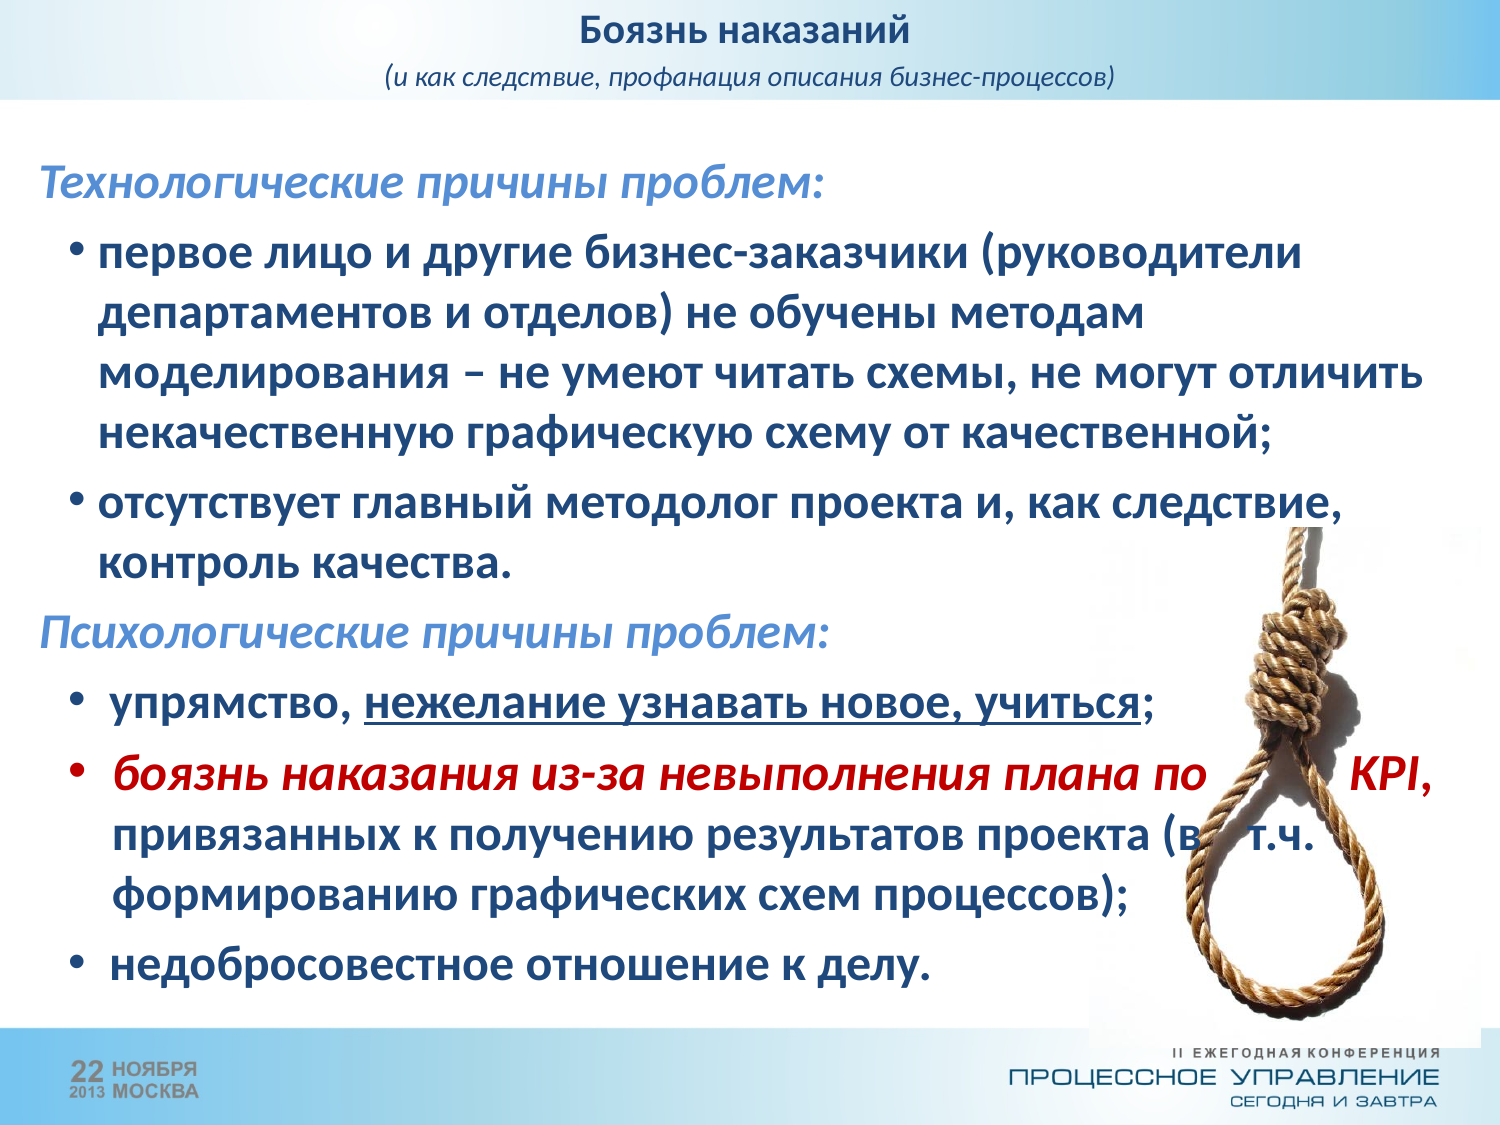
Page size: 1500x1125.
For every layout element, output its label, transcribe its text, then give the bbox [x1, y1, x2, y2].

picture [0, 0, 1500, 1125]
list Боязнь наказаний (и как следствие, профанация описания бизнес-процессов) [29, 0, 1471, 102]
list Технологические причины проблем: первое лицо и другие бизнес-заказчики (руководители департаментов и отделов) не обучены методам моделирования – не умеют читать схемы, не могут отличить некачественную графическую схему от качественной; отсутствует главный методолог проекта и, как следствие, контроль качества. Психологические причины проблем: упрямство, нежелание узнавать новое, учиться; боязнь наказания из-за невыполнения плана по KPI, привязанных к получению результатов проекта (в т.ч. формированию графических схем процессов); недобросовестное отношение к делу. [23, 140, 1465, 1032]
